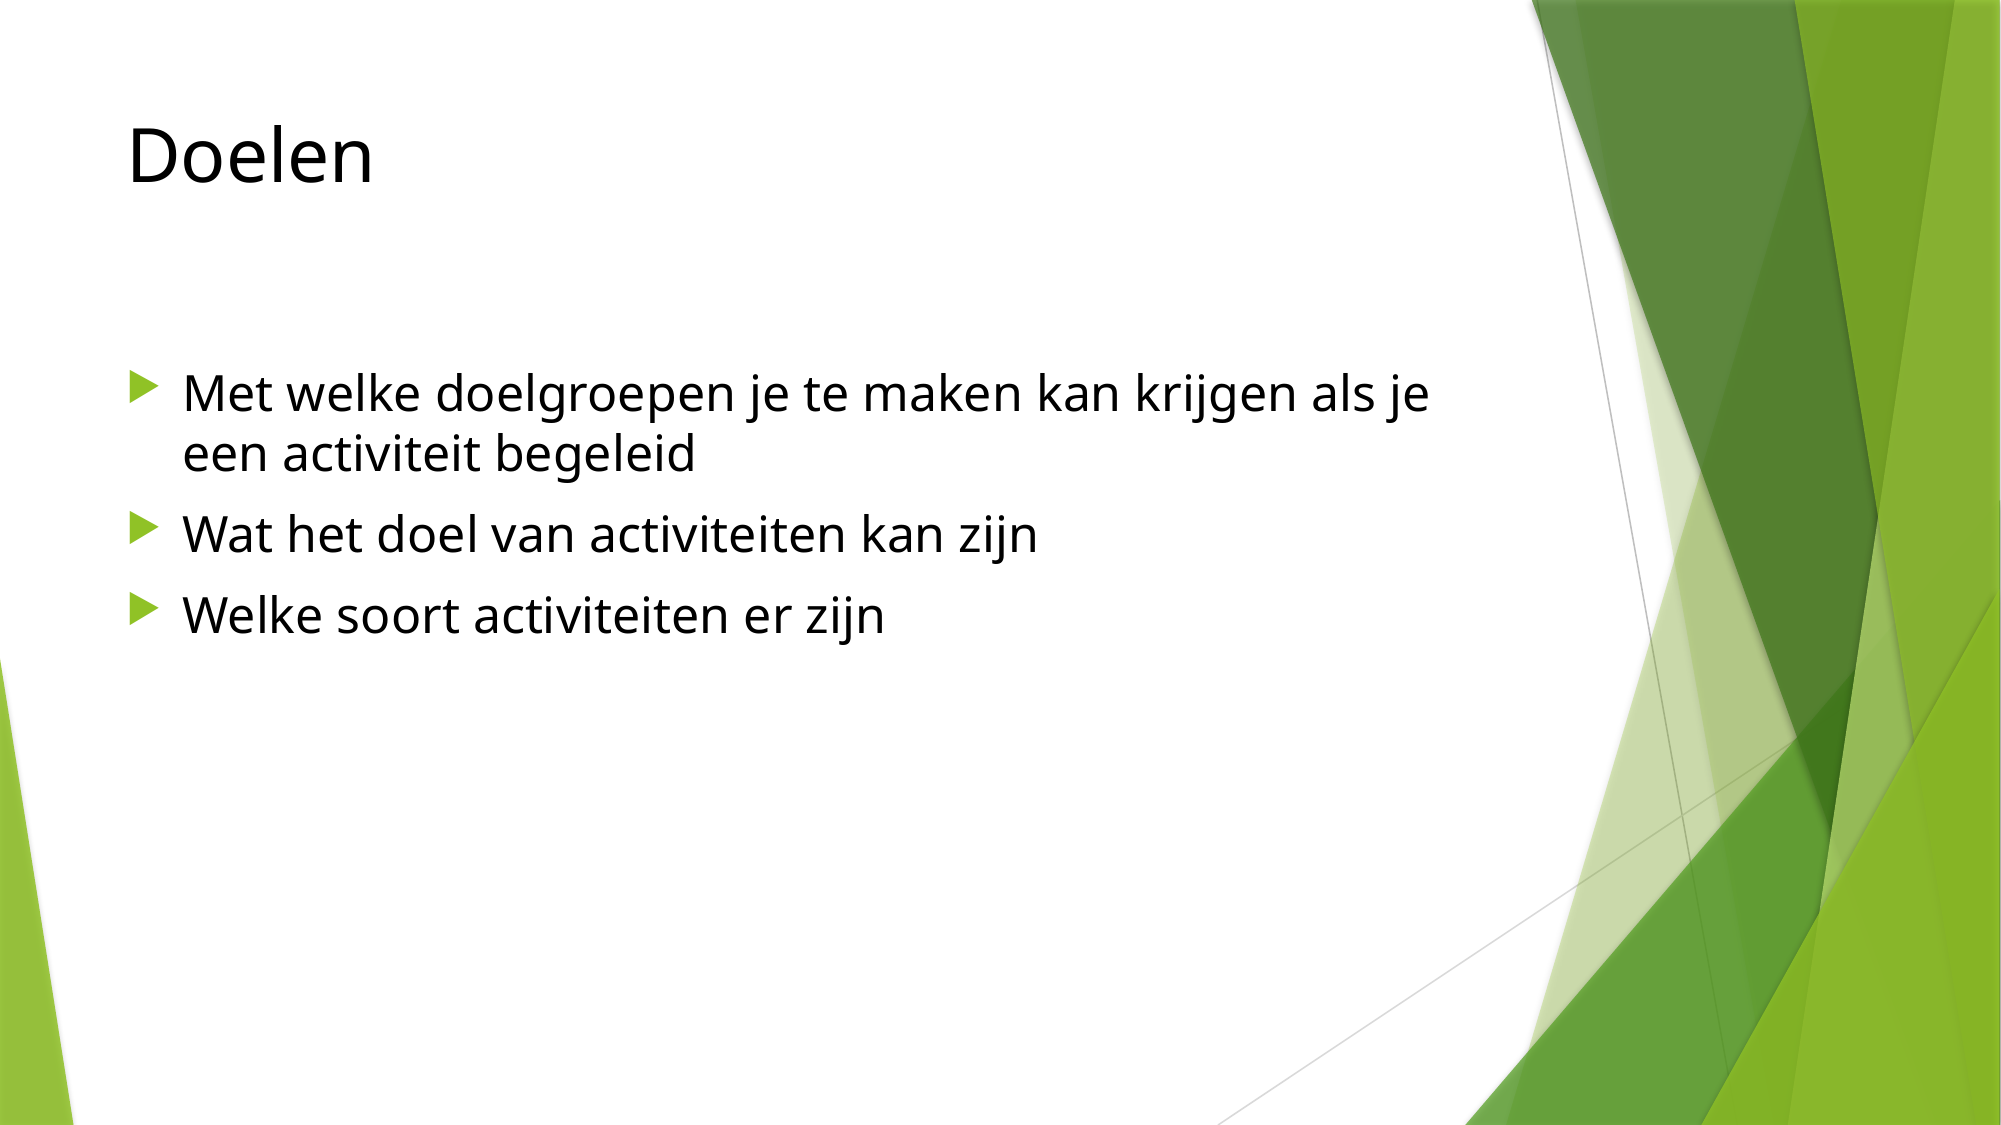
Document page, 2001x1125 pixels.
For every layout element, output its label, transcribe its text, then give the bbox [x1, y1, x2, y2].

title Doelen [111, 99, 1522, 317]
list Met welke doelgroepen je te maken kan krijgen als je een activiteit begeleid Wat het doel van activiteiten kan zijn Welke soort activiteiten er zijn [111, 354, 1522, 992]
